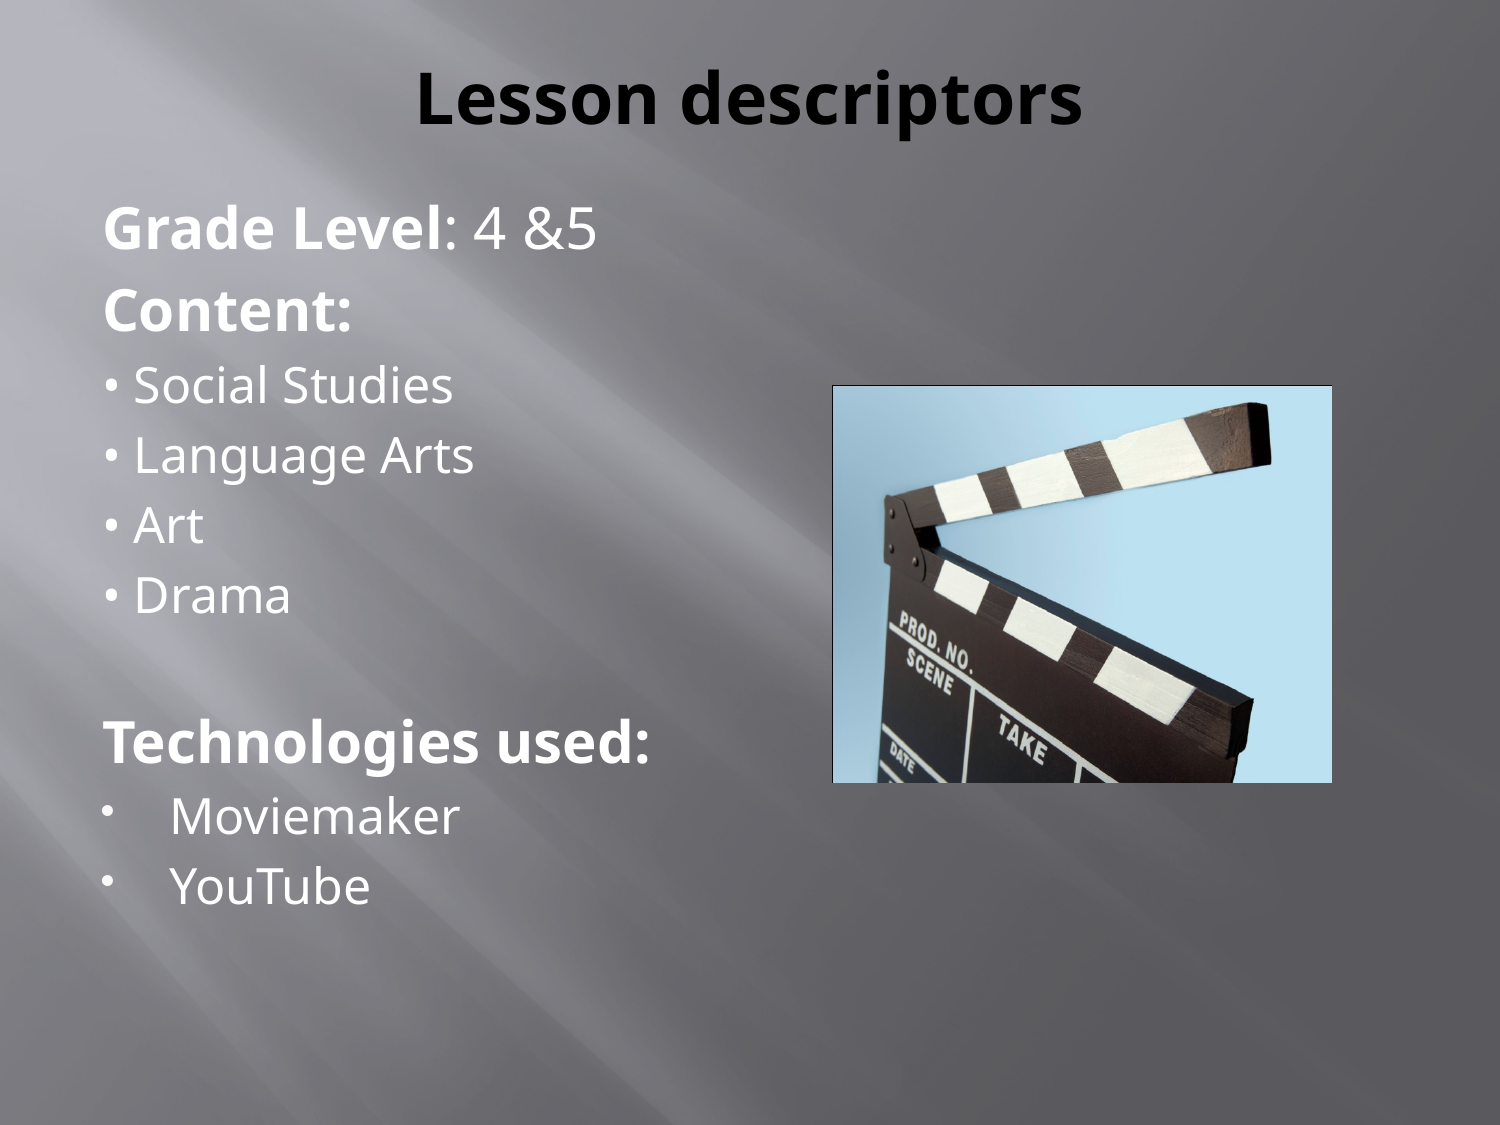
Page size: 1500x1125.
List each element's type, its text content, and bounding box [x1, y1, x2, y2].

text_box [29, 550, 780, 791]
title Lesson descriptors [75, 45, 1425, 233]
picture [832, 385, 1332, 783]
list Grade Level: 4 &5 Content: • Social Studies • Language Arts • Art • Drama Technologies used: Moviemaker YouTube [64, 184, 1415, 1125]
